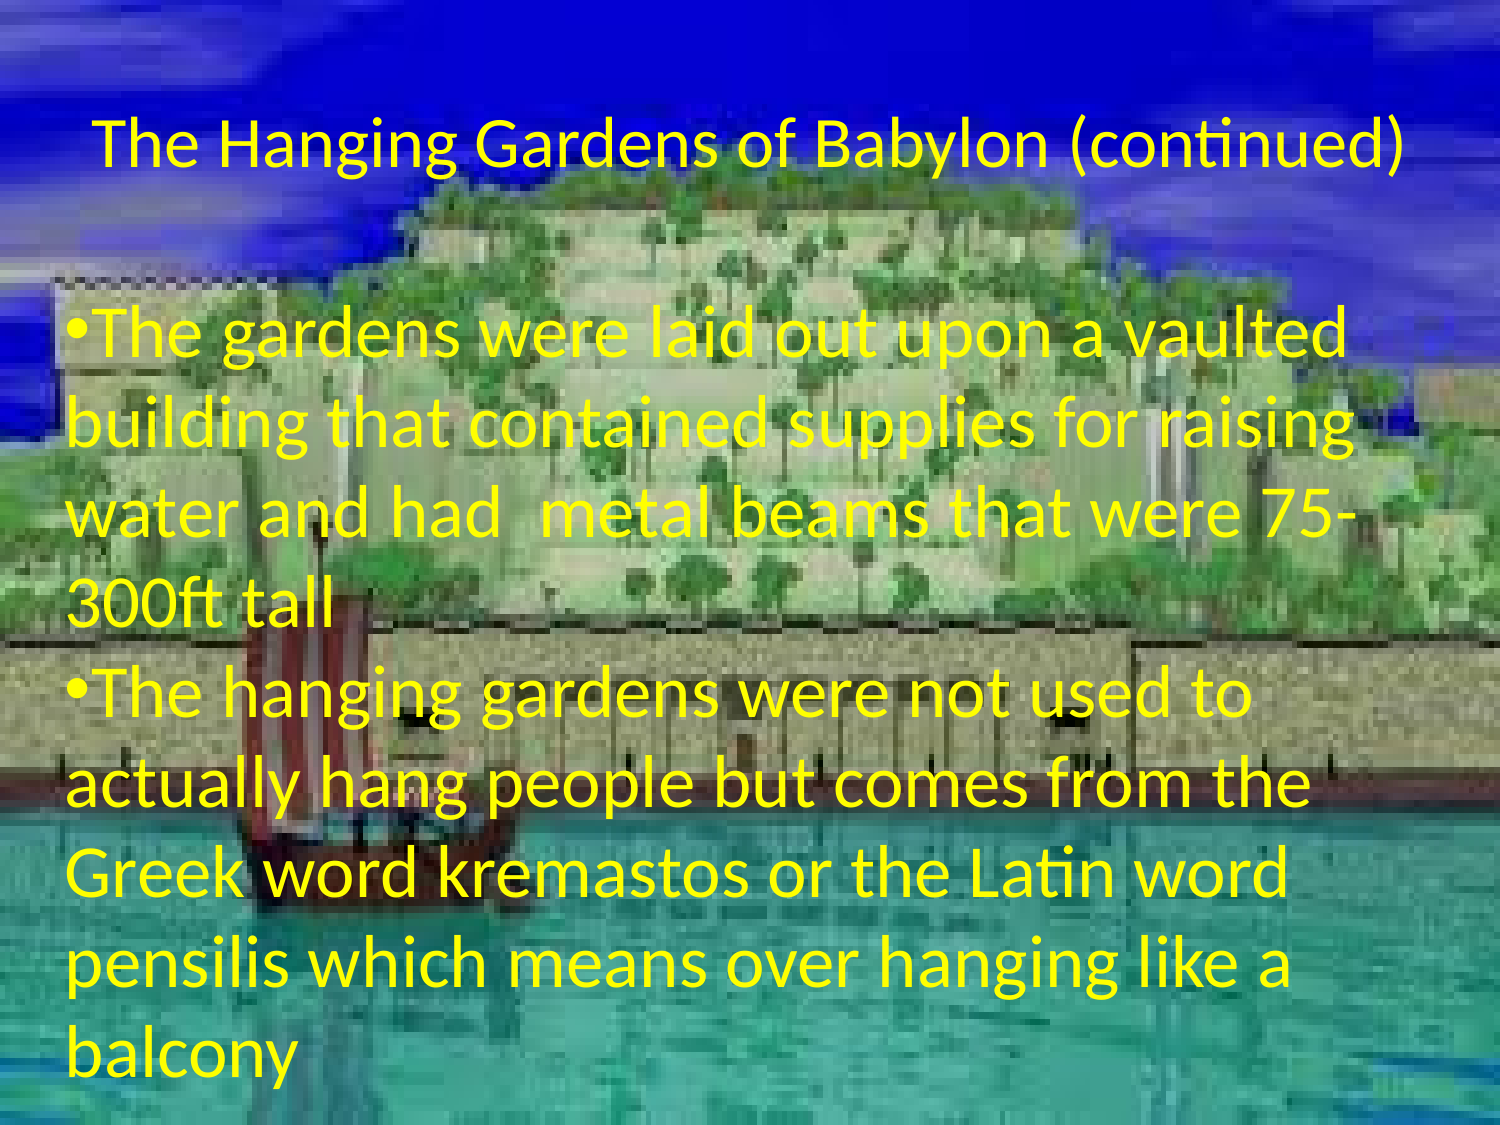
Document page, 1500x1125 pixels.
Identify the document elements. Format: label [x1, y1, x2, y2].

list [0, 0, 1500, 1125]
